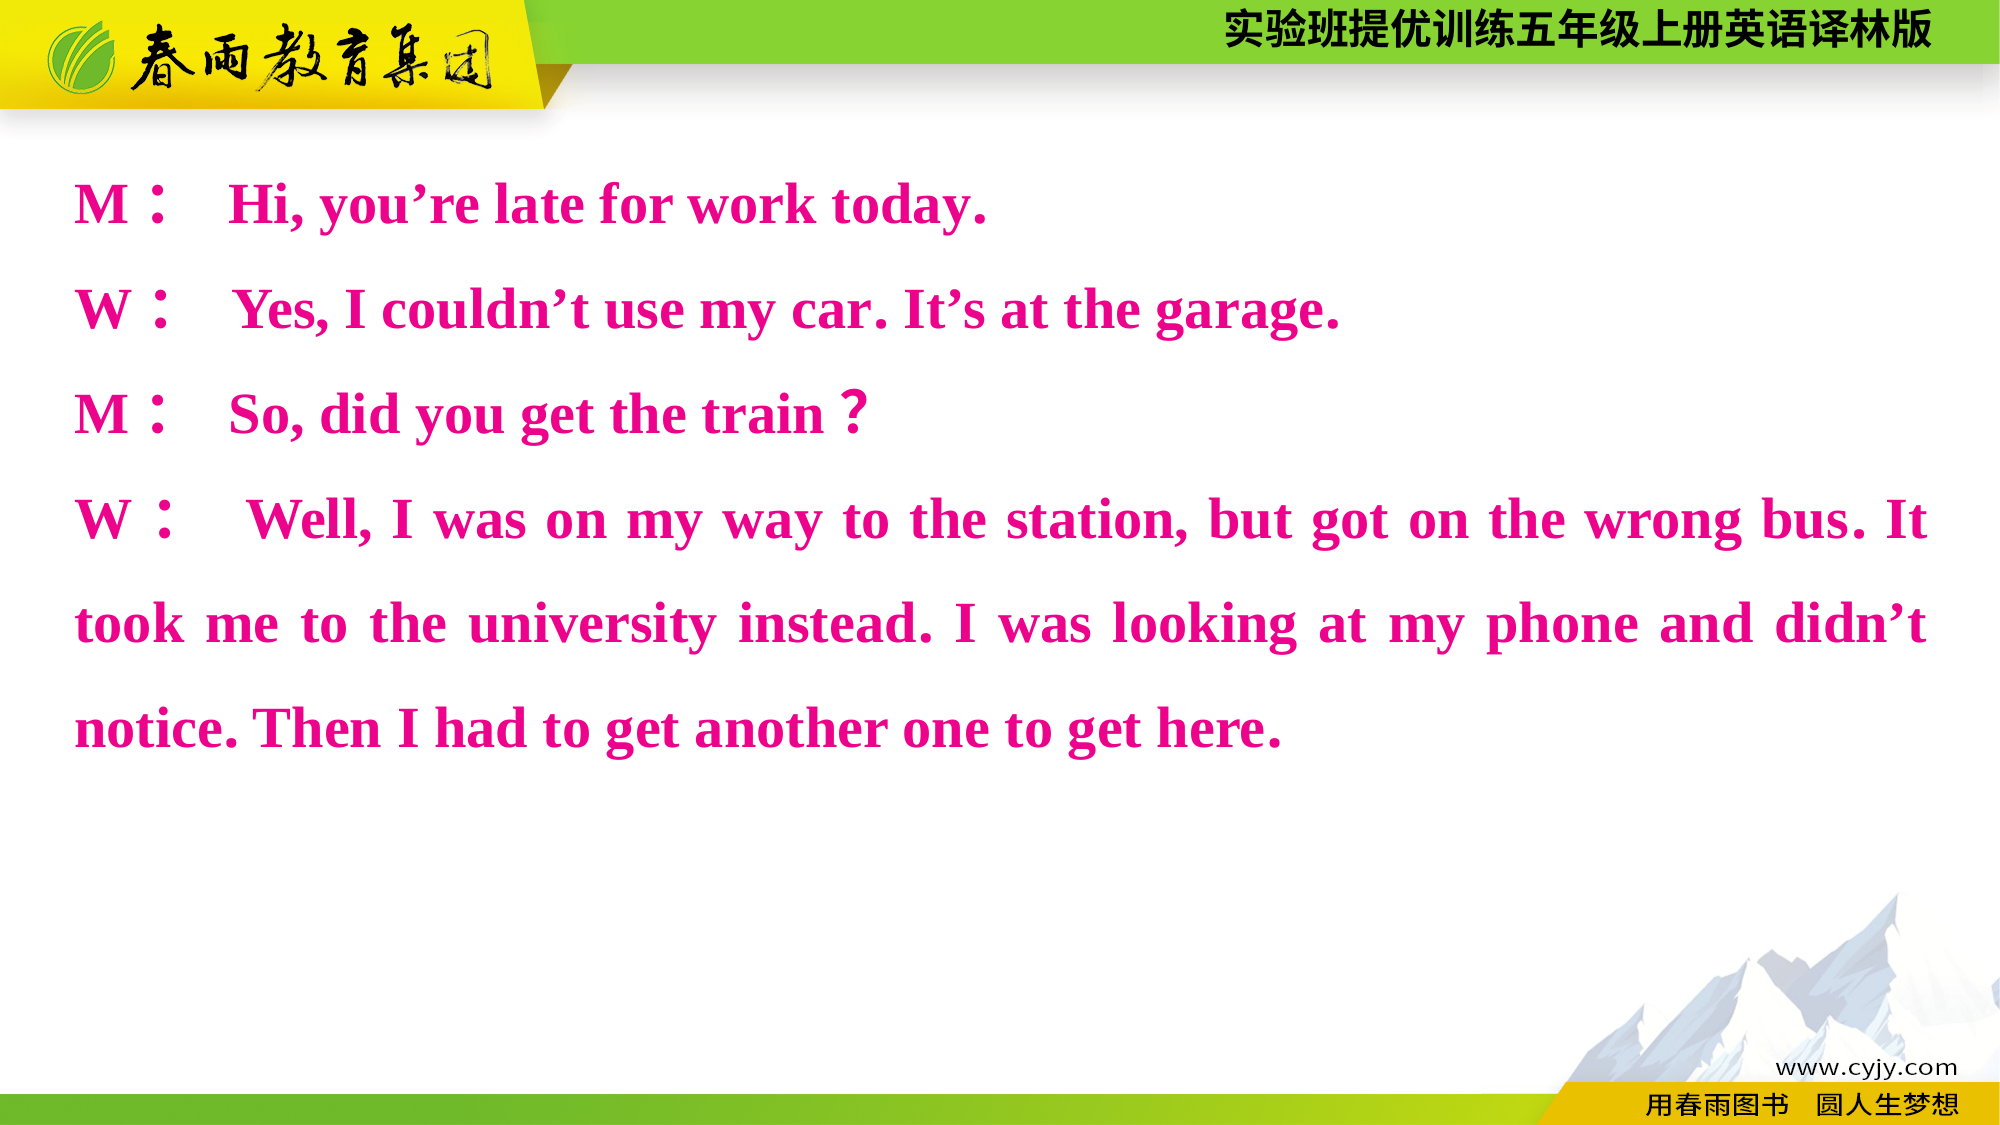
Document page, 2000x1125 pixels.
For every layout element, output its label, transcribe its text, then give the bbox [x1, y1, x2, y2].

picture [0, 0, 2000, 1125]
list M： Hi, you’re late for work today. W： Yes, I couldn’t use my car. It’s at the garage. M： So, did you get the train？ W： Well, I was on my way to the station, but got on the wrong bus. It took me to the university instead. I was looking at my phone and didn’t notice. Then I had to get another one to get here. [59, 122, 1944, 761]
